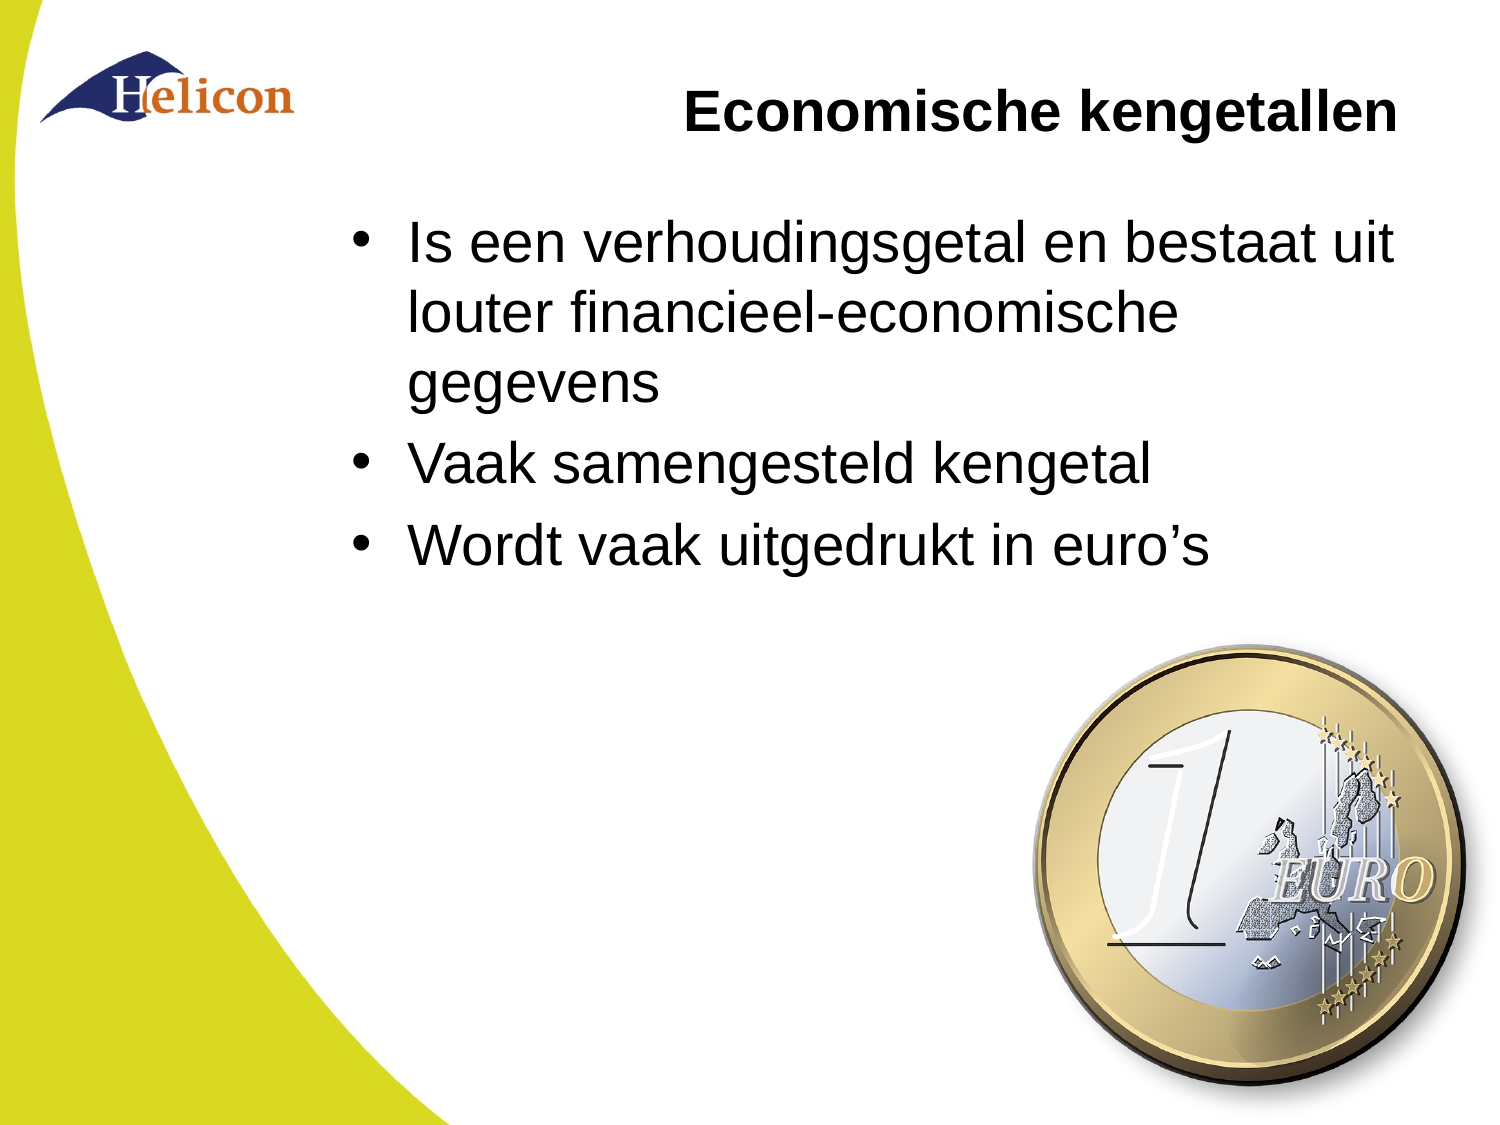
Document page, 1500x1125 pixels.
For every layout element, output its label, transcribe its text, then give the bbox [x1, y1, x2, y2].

list Is een verhoudingsgetal en bestaat uit louter financieel-economische gegevens Vaak samengesteld kengetal Wordt vaak uitgedrukt in euro’s [336, 196, 1425, 1005]
title Economische kengetallen [324, 54, 1415, 161]
picture [0, 0, 1500, 1125]
